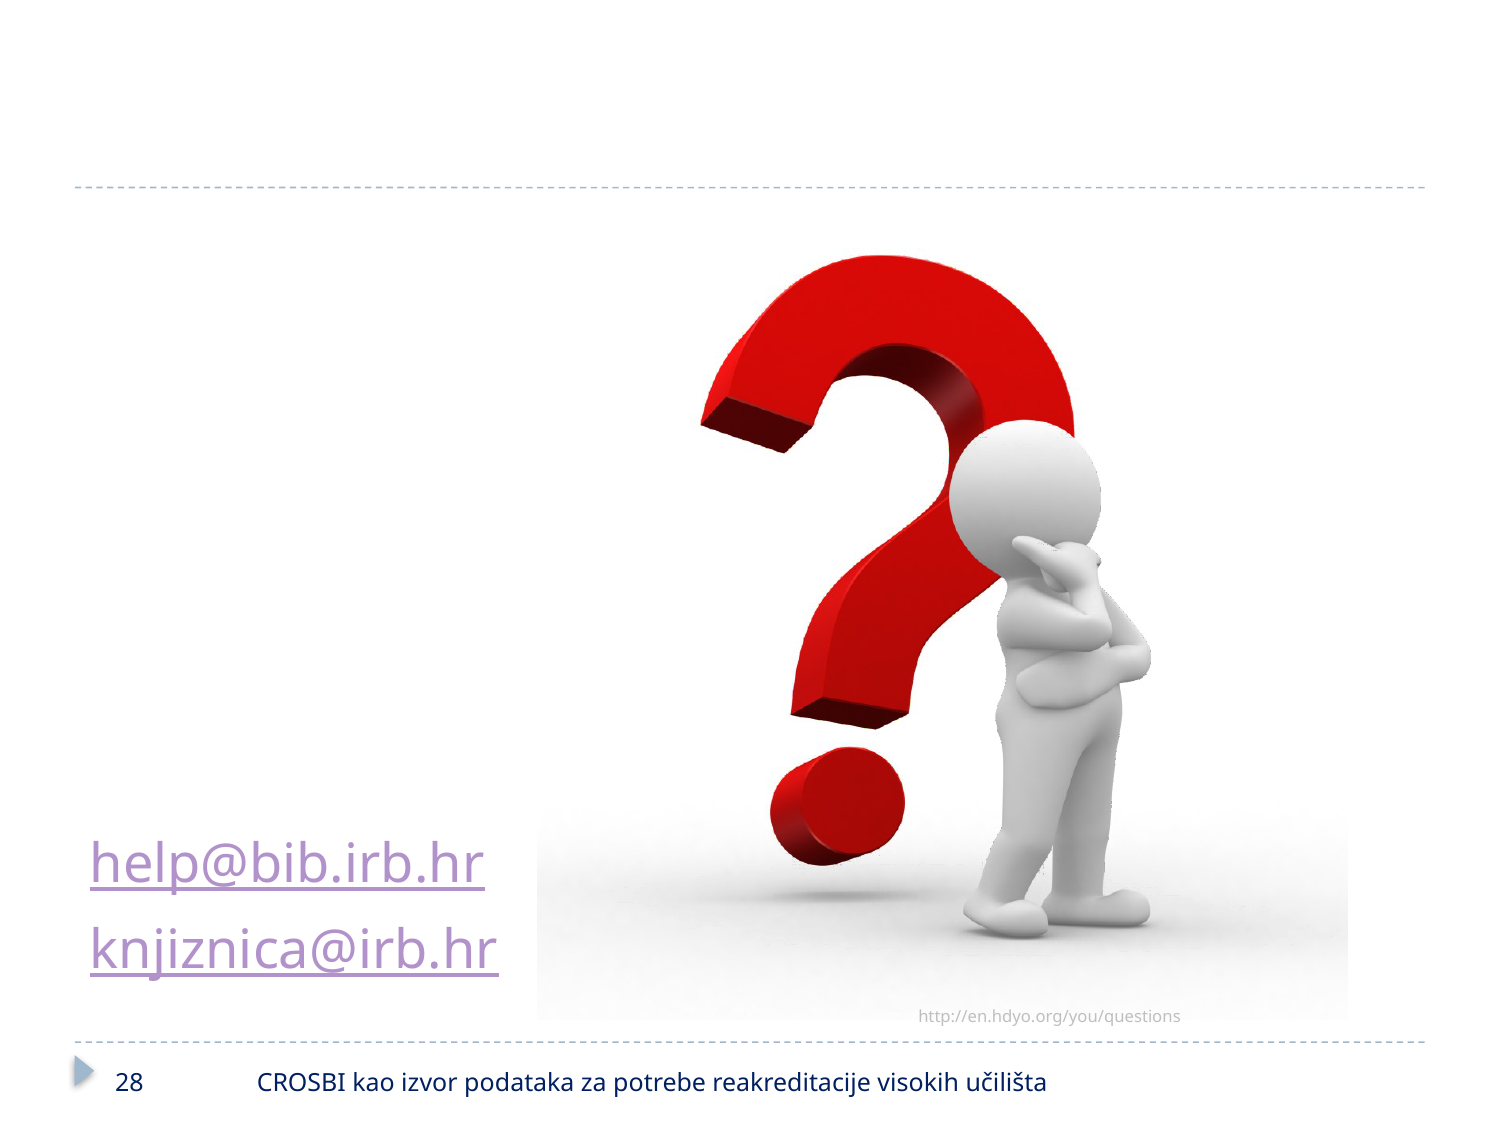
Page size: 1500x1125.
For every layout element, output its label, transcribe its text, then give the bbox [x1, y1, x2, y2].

text_box http://en.hdyo.org/you/questions [903, 998, 1500, 1034]
footer CROSBI kao izvor podataka za potrebe reakreditacije visokih učilišta [242, 1058, 1164, 1119]
slide_number 28 [100, 1058, 207, 1119]
picture [537, 209, 1348, 1021]
list help@bib.irb.hr knjiznica@irb.hr [75, 200, 1425, 1010]
